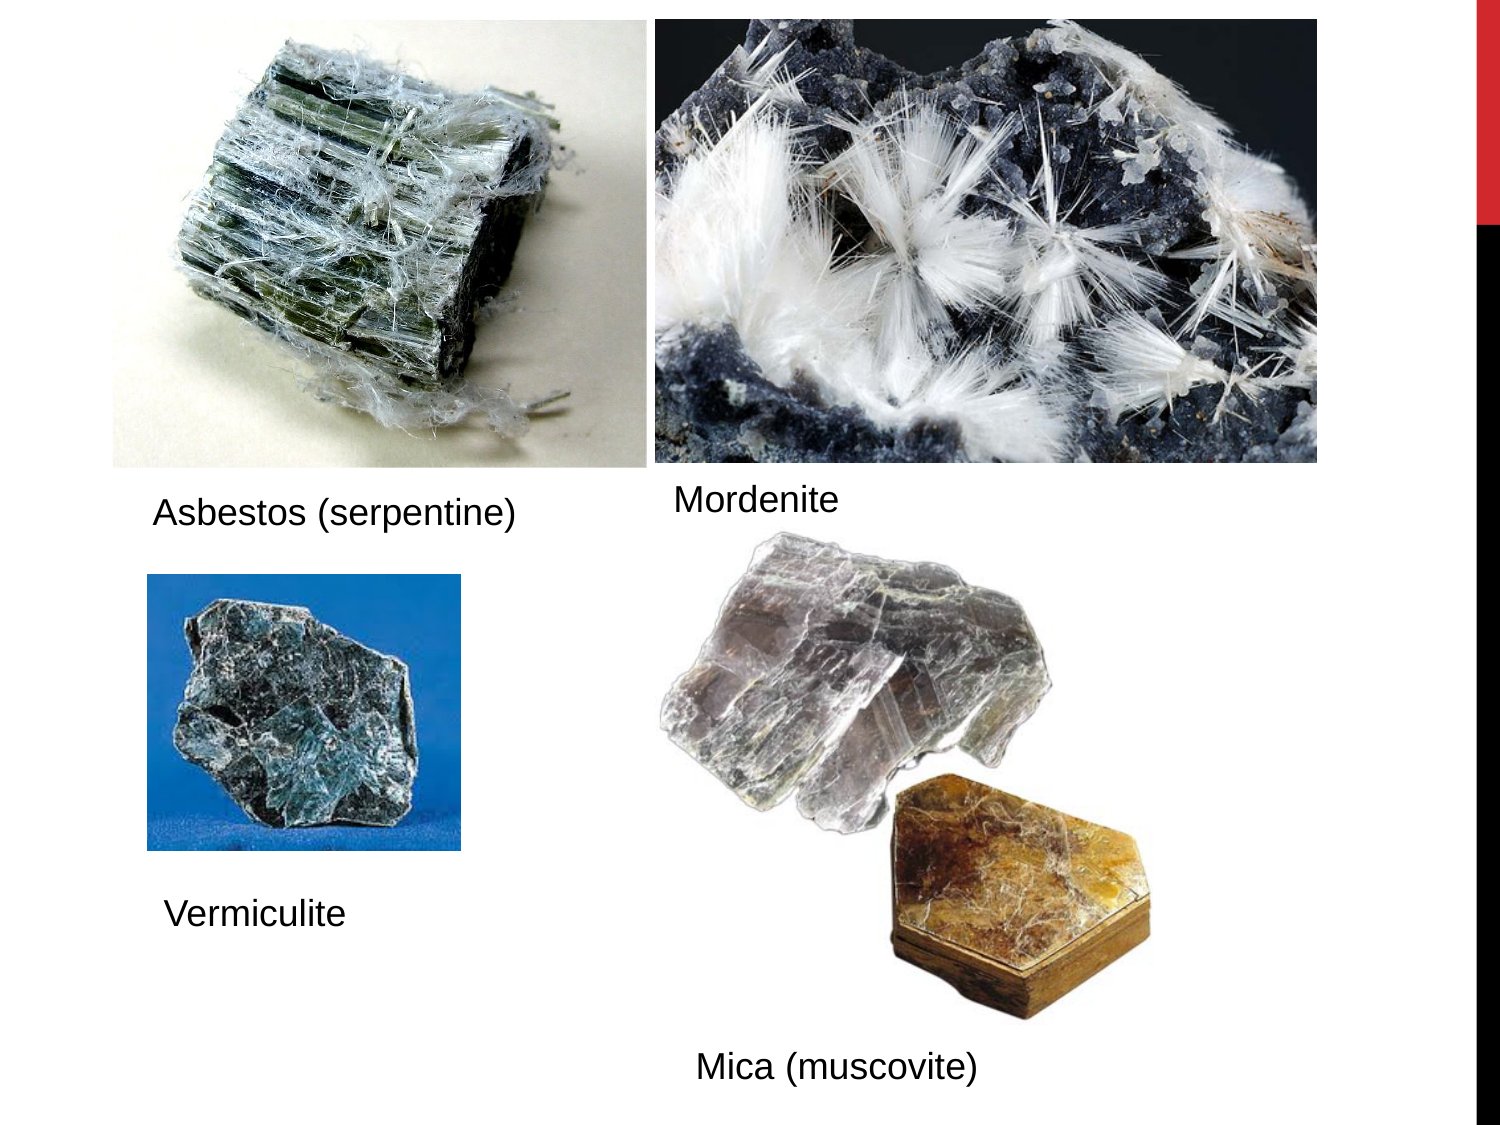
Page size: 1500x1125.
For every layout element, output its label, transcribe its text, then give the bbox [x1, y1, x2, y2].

text_box Mica (muscovite) [680, 1034, 994, 1095]
picture [146, 573, 461, 852]
picture [654, 527, 1154, 1026]
text_box Asbestos (serpentine) [138, 480, 532, 541]
picture [111, 18, 647, 469]
text_box Mordenite [658, 467, 855, 522]
picture [654, 18, 1318, 463]
text_box Vermiculite [148, 881, 362, 942]
